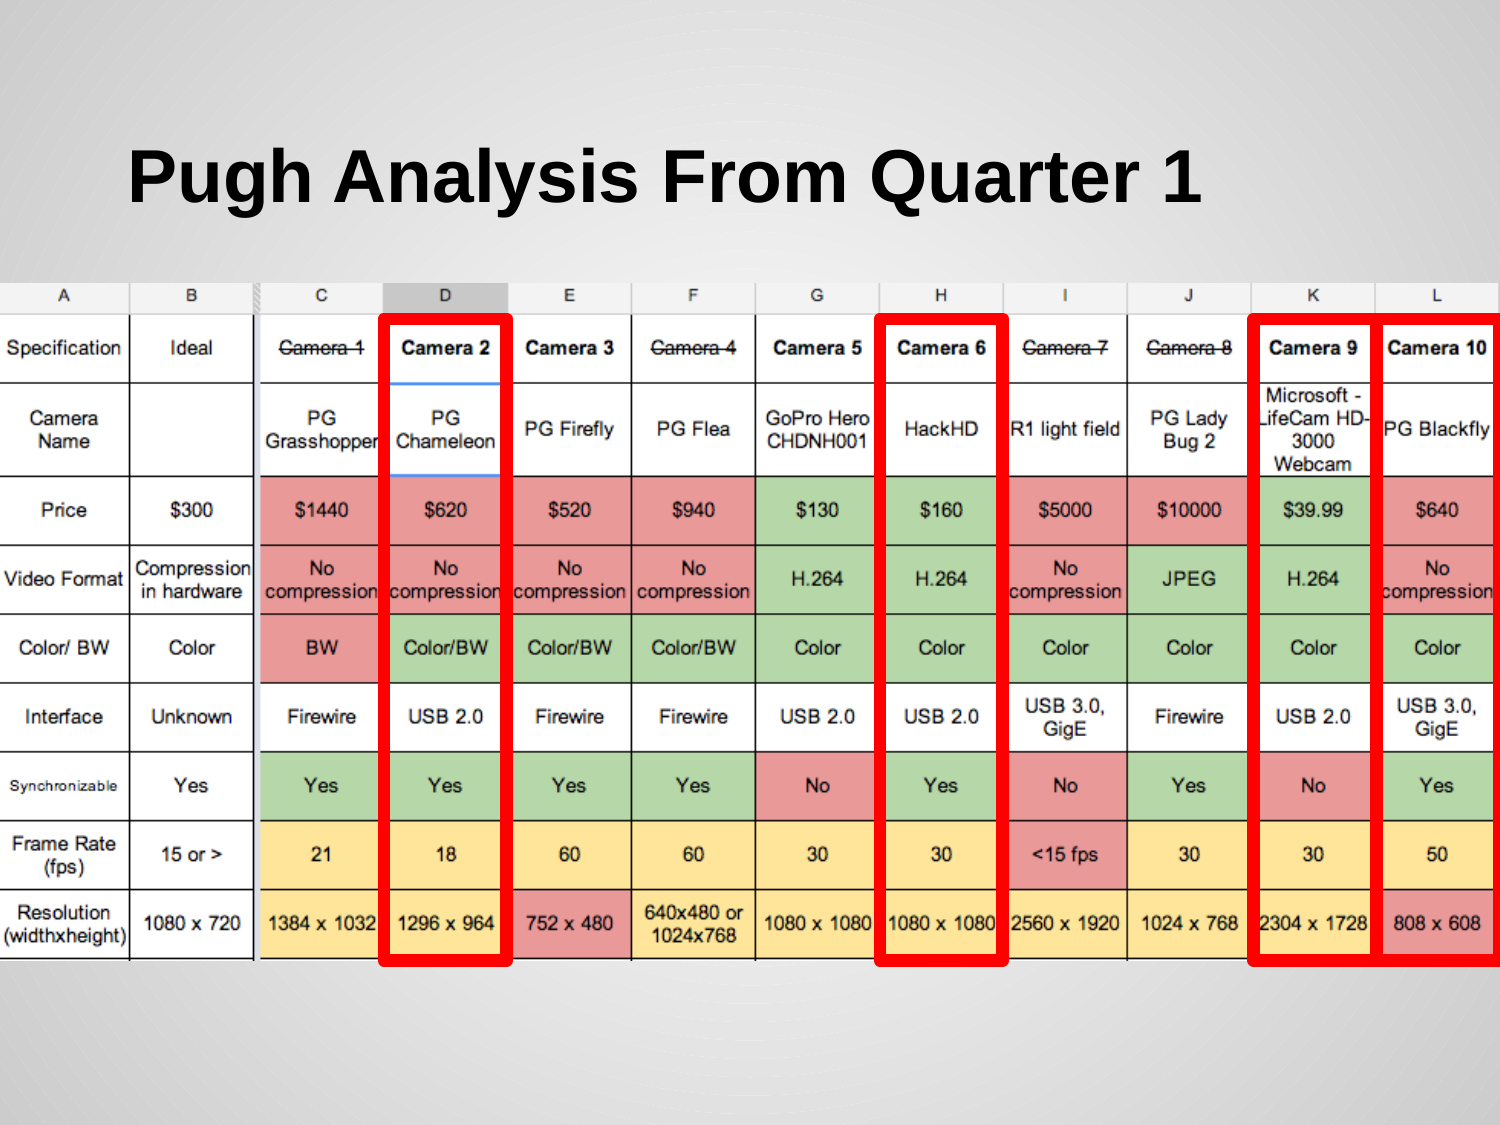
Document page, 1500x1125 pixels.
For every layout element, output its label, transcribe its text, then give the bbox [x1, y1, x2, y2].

text_box [879, 318, 1003, 961]
text_box [383, 318, 507, 961]
text_box [1377, 318, 1500, 961]
title Pugh Analysis From Quarter 1 [75, 45, 1425, 233]
text_box [0, 283, 1500, 961]
text_box [1253, 318, 1377, 961]
